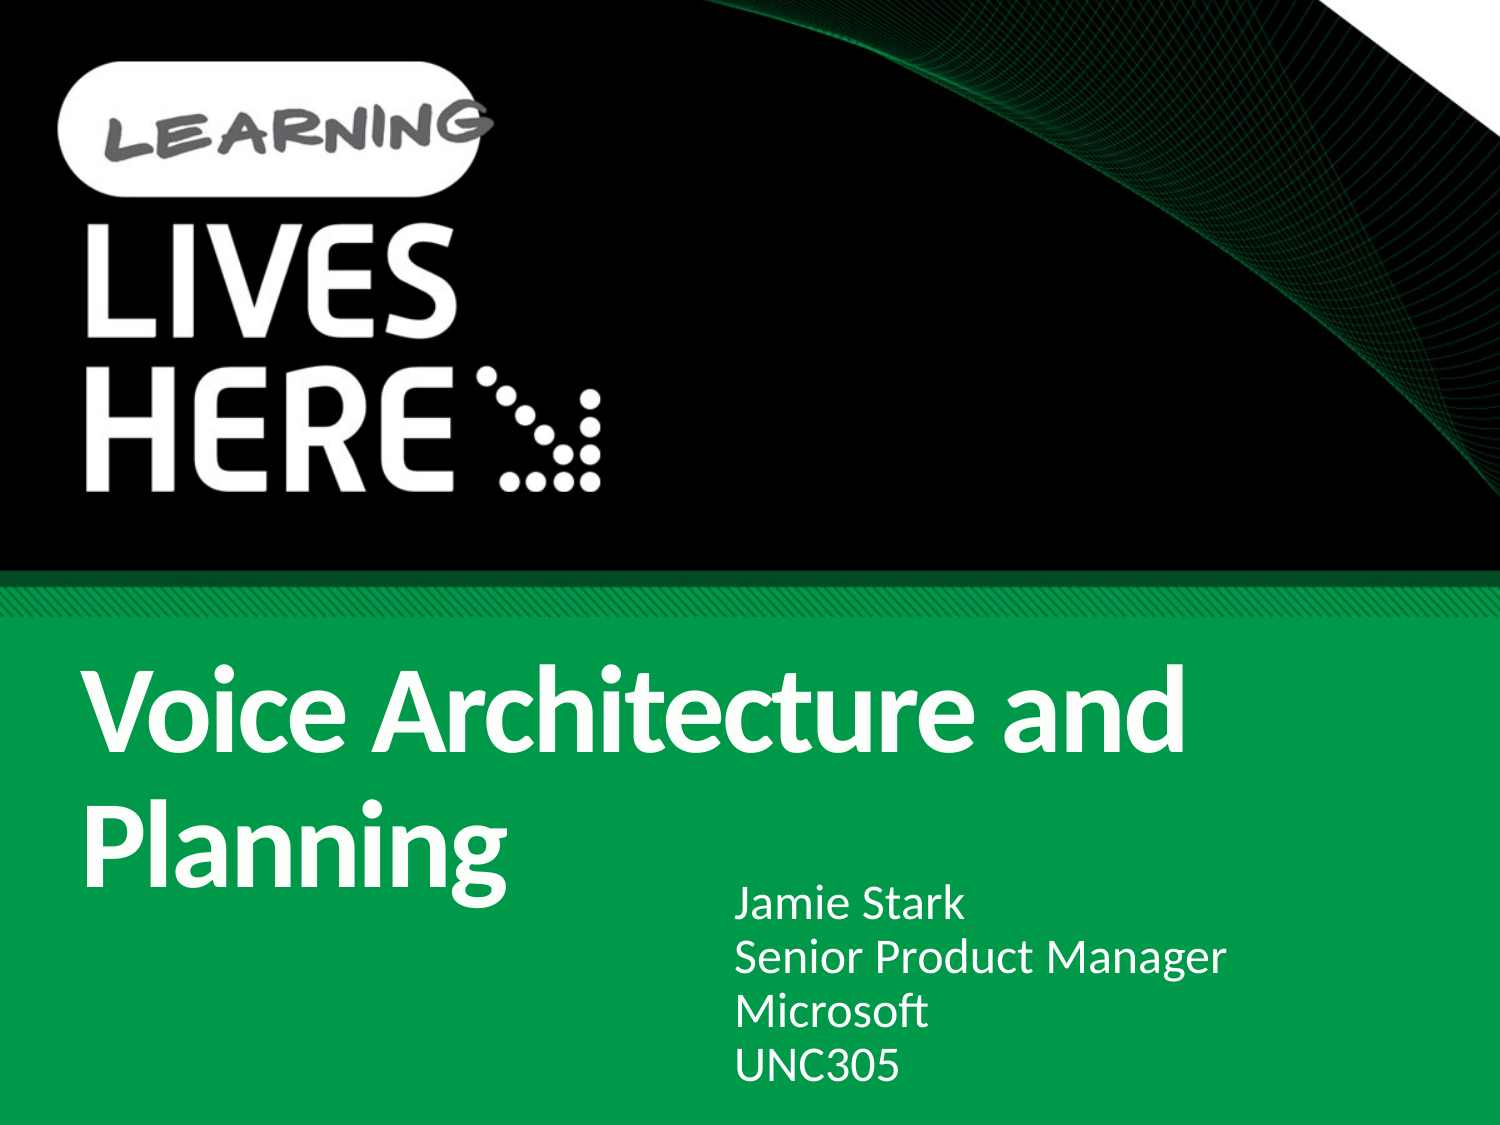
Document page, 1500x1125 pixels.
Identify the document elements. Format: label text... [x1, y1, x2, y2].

subtitle Jamie Stark Senior Product Manager Microsoft UNC305 [734, 876, 1360, 952]
picture [0, 0, 1500, 1125]
title Voice Architecture and Planning [80, 644, 1380, 864]
